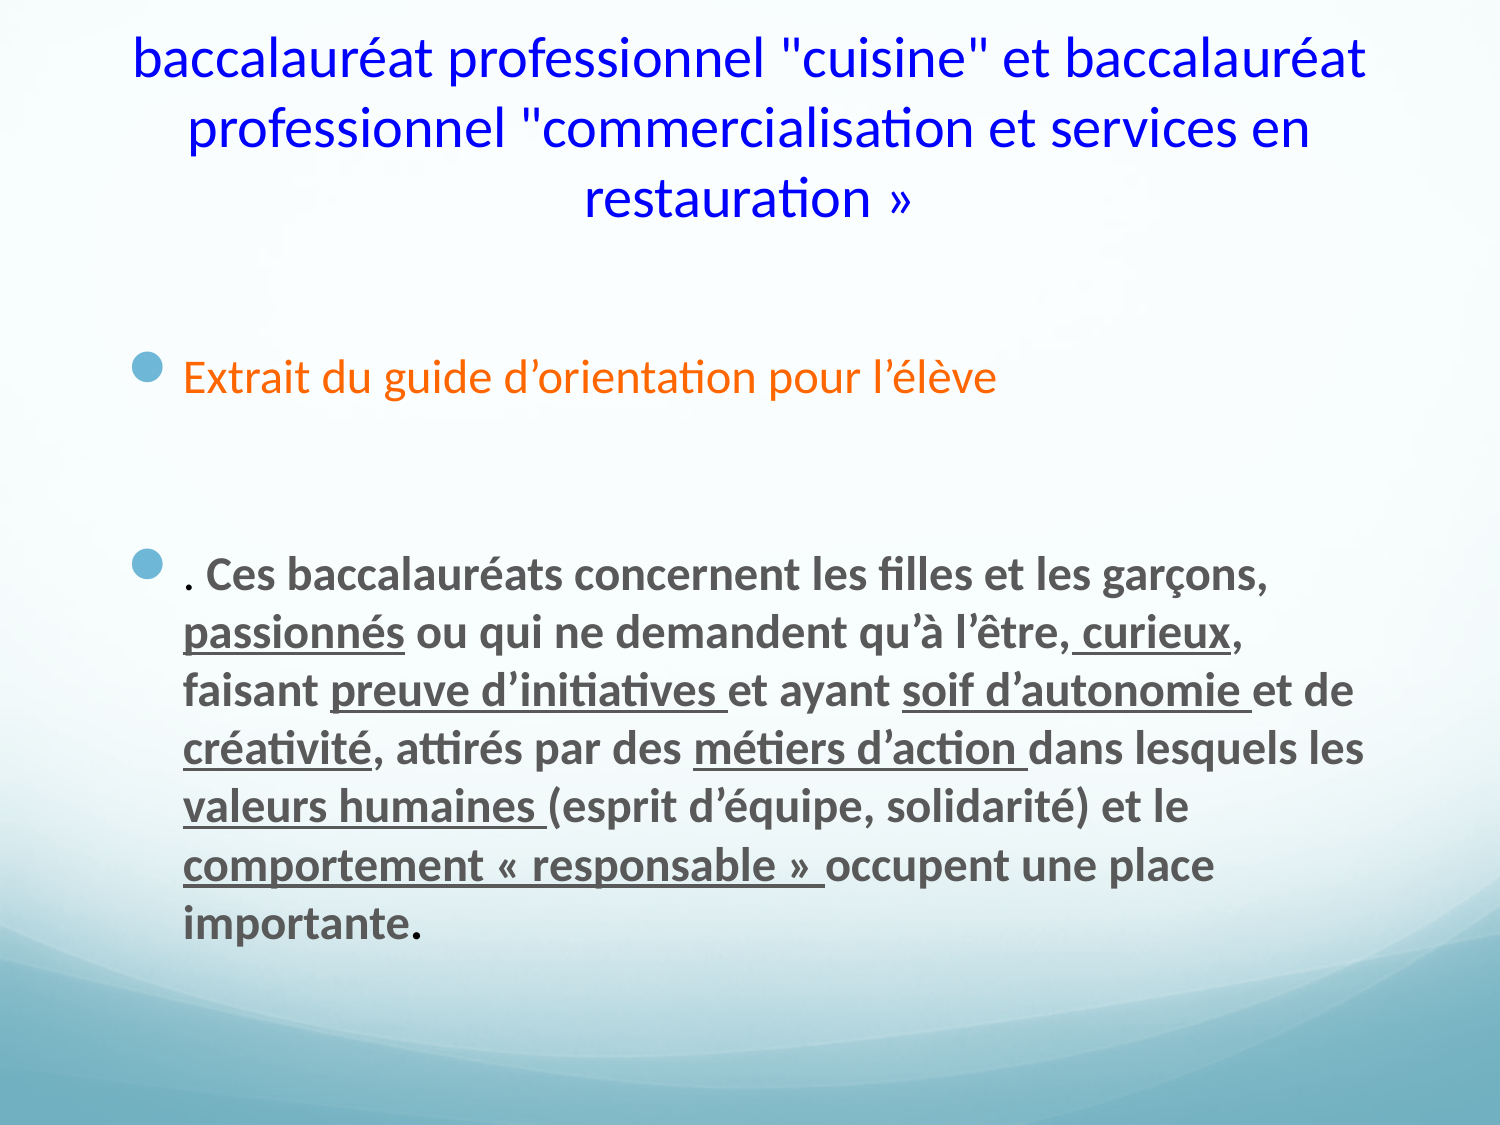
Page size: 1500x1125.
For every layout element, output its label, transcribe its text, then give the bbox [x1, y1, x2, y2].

title baccalauréat professionnel "cuisine" et baccalauréat professionnel "commercialisation et services en restauration » [90, 17, 1410, 237]
list Extrait du guide d’orientation pour l’élève . Ces baccalauréats concernent les filles et les garçons, passionnés ou qui ne demandent qu’à l’être, curieux, faisant preuve d’initiatives et ayant soif d’autonomie et de créativité, attirés par des métiers d’action dans lesquels les valeurs humaines (esprit d’équipe, solidarité) et le comportement « responsable » occupent une place importante. [112, 337, 1388, 963]
